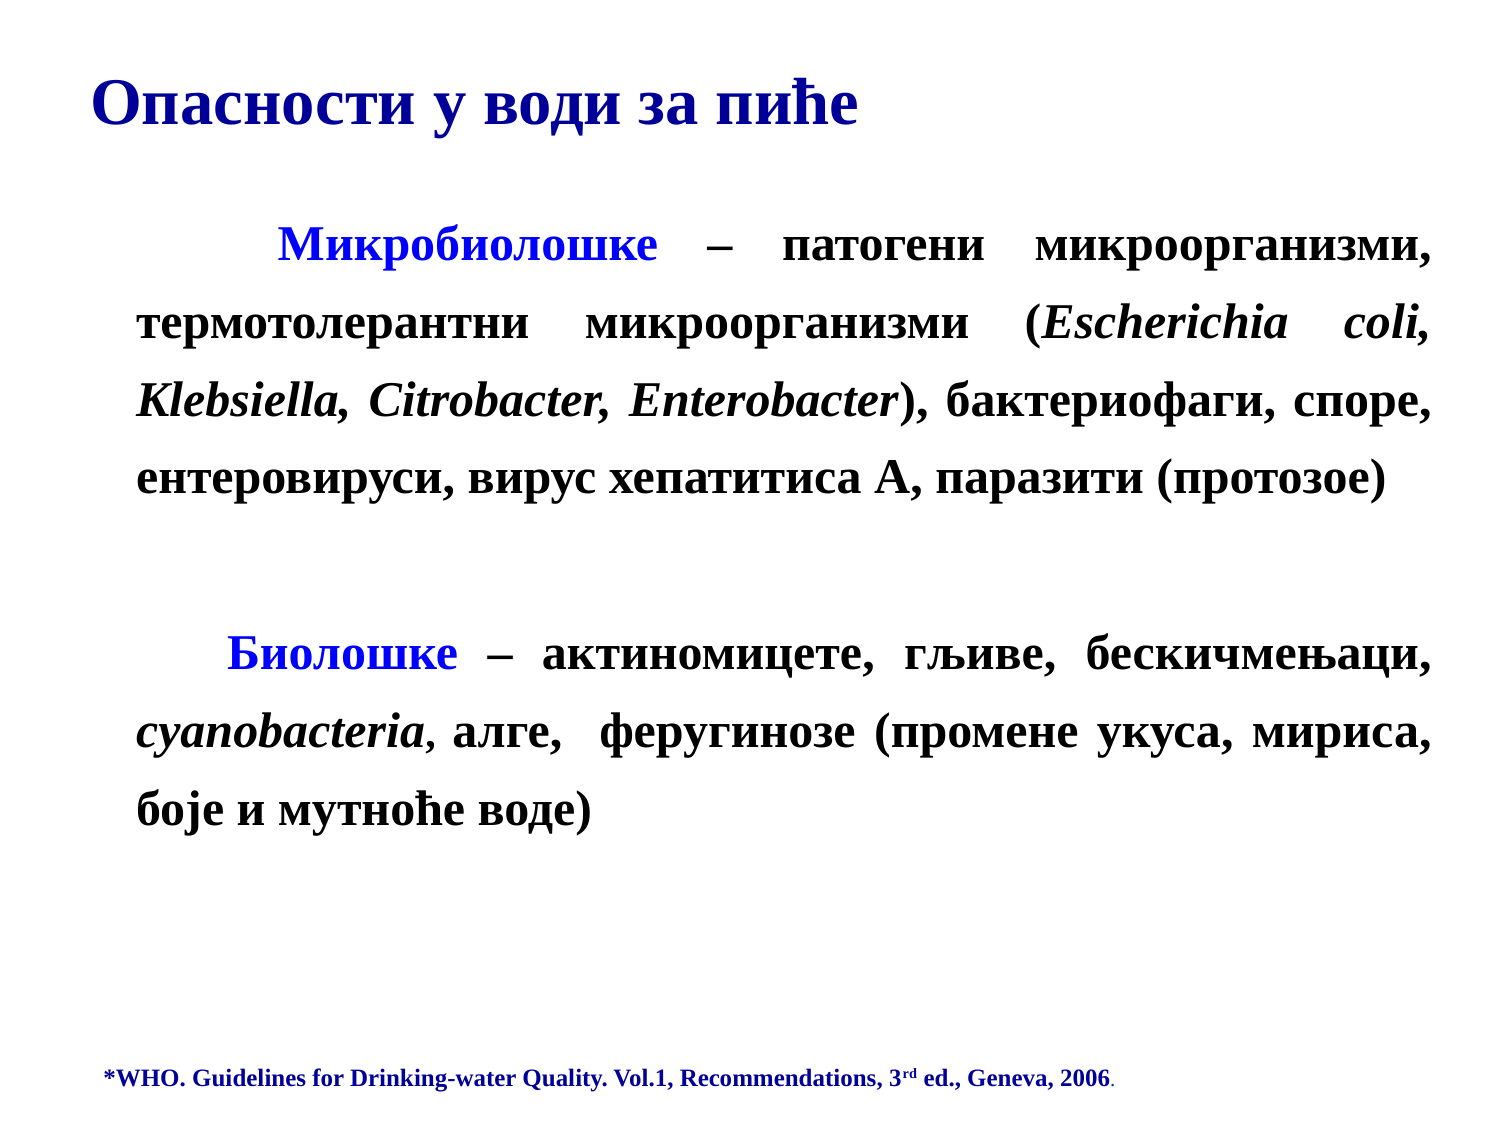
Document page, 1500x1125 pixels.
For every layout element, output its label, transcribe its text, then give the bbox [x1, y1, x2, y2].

text_box *WHO. Guidelines for Drinking-water Quality. Vol.1, Recommendations, 3rd ed., Geneva, 2006. [88, 1053, 1365, 1099]
list Микробиолошке – патогени микроорганизми, термотолерантни микроорганизми (Escherichia coli, Klebsiella, Citrobacter, Enterobacter), бактериофаги, споре, ентеровируси, вирус хепатитиса A, паразити (протозое) Биолошке – актиномицете, гљиве, бескичмењаци, cyanobacteria, алге, феругинозе (промене укуса, мириса, боје и мутноће воде) [64, 184, 1448, 1048]
title Опасности у води за пиће [74, 45, 1426, 150]
